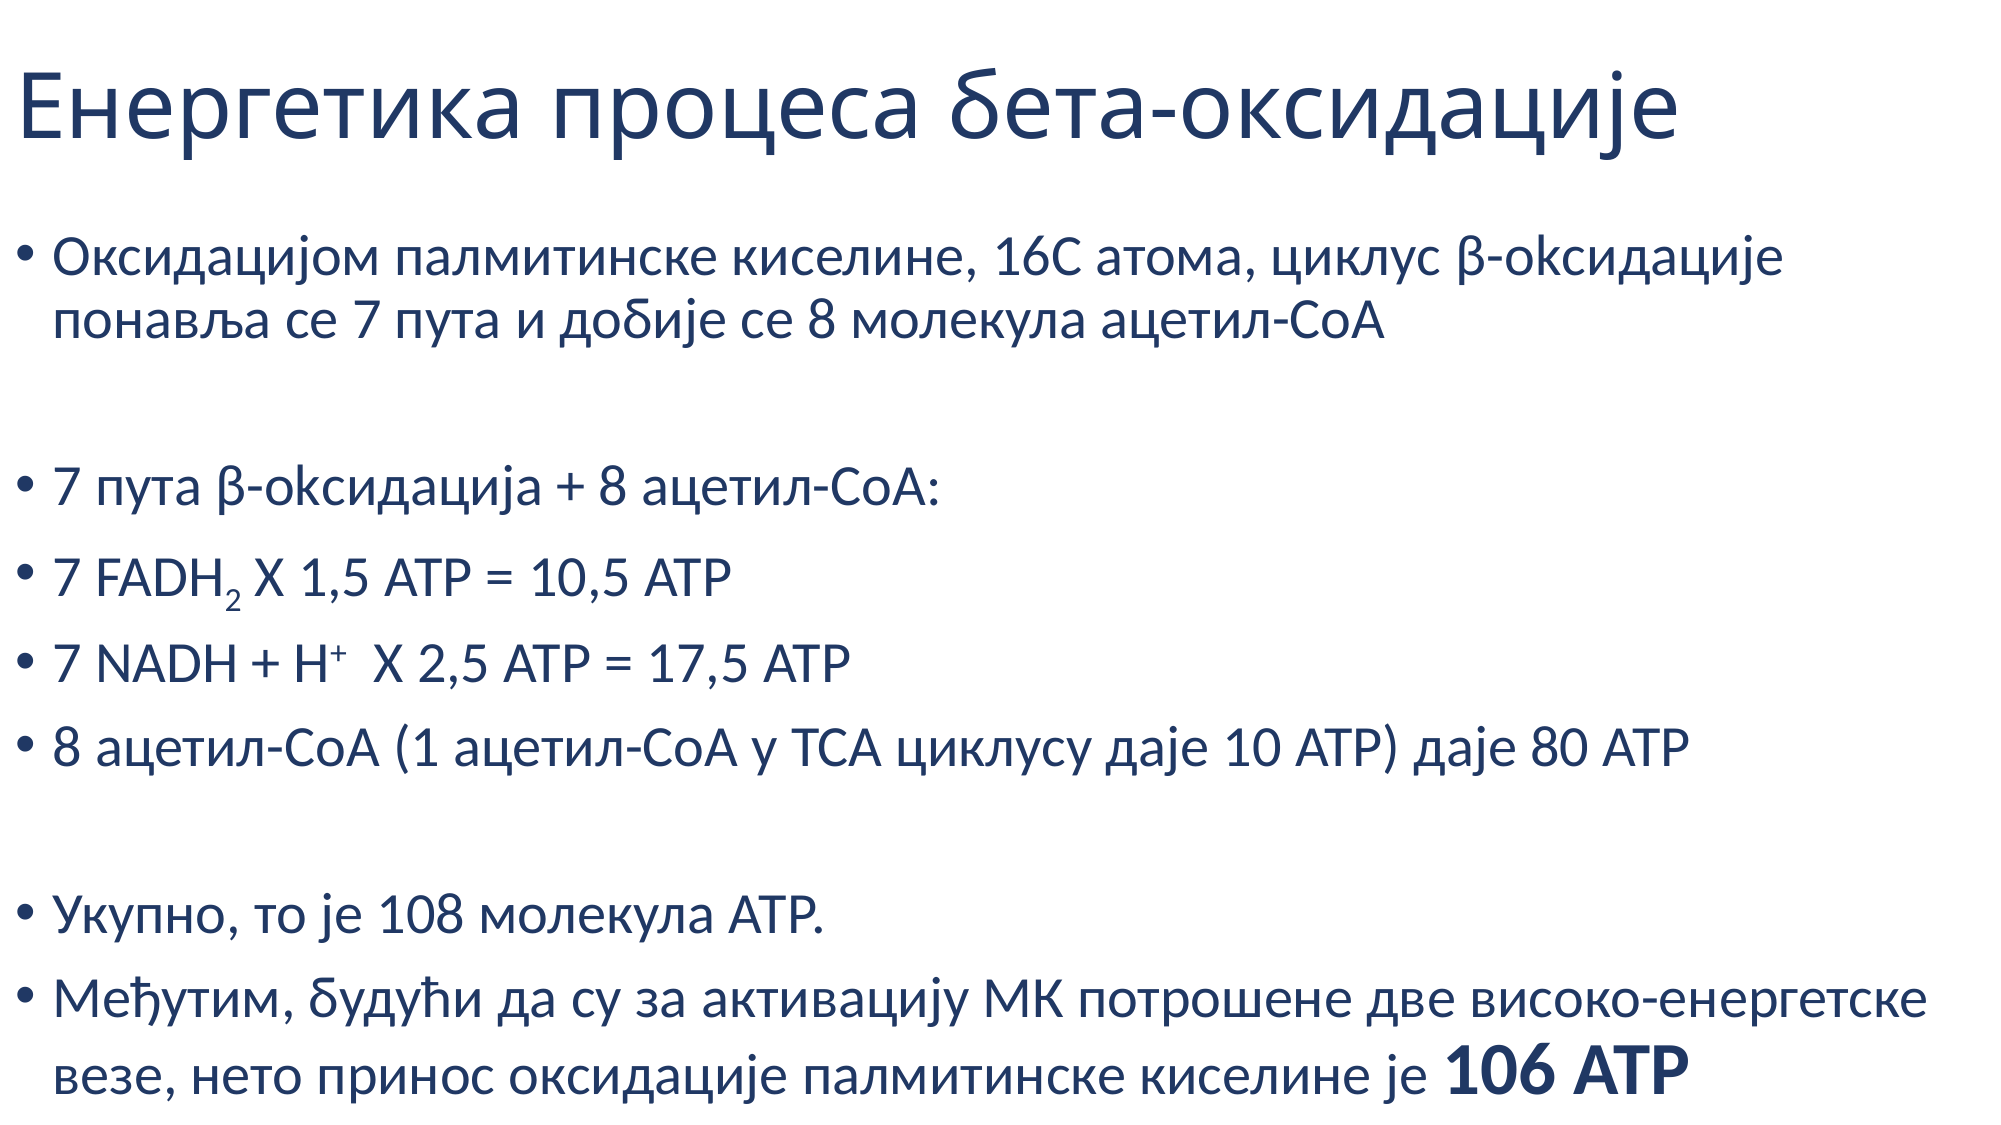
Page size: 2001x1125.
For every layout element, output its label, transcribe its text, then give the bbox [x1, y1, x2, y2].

list Оксидацијом палмитинске киселине, 16С атома, циклус β-оkсидације понавља се 7 пута и добије се 8 молекула ацетил-СоА 7 пута β-оkсидација + 8 ацетил-СоА: 7 FADH2 X 1,5 ATР = 10,5 ATР 7 NADH + H+ X 2,5 ATР = 17,5 ATР 8 ацетил-СоА (1 ацетил-СоА у ТСА циклусу даје 10 ATР) даје 80 ATР Укупно, то је 108 молекула АТР. Међутим, будући да су за активацију МК потрошене две високо-енергетске везе, нето принос оксидације палмитинске киселине је 106 АТР [0, 217, 2000, 1125]
title Енергетика процеса бета-оксидације [0, 0, 1725, 217]
